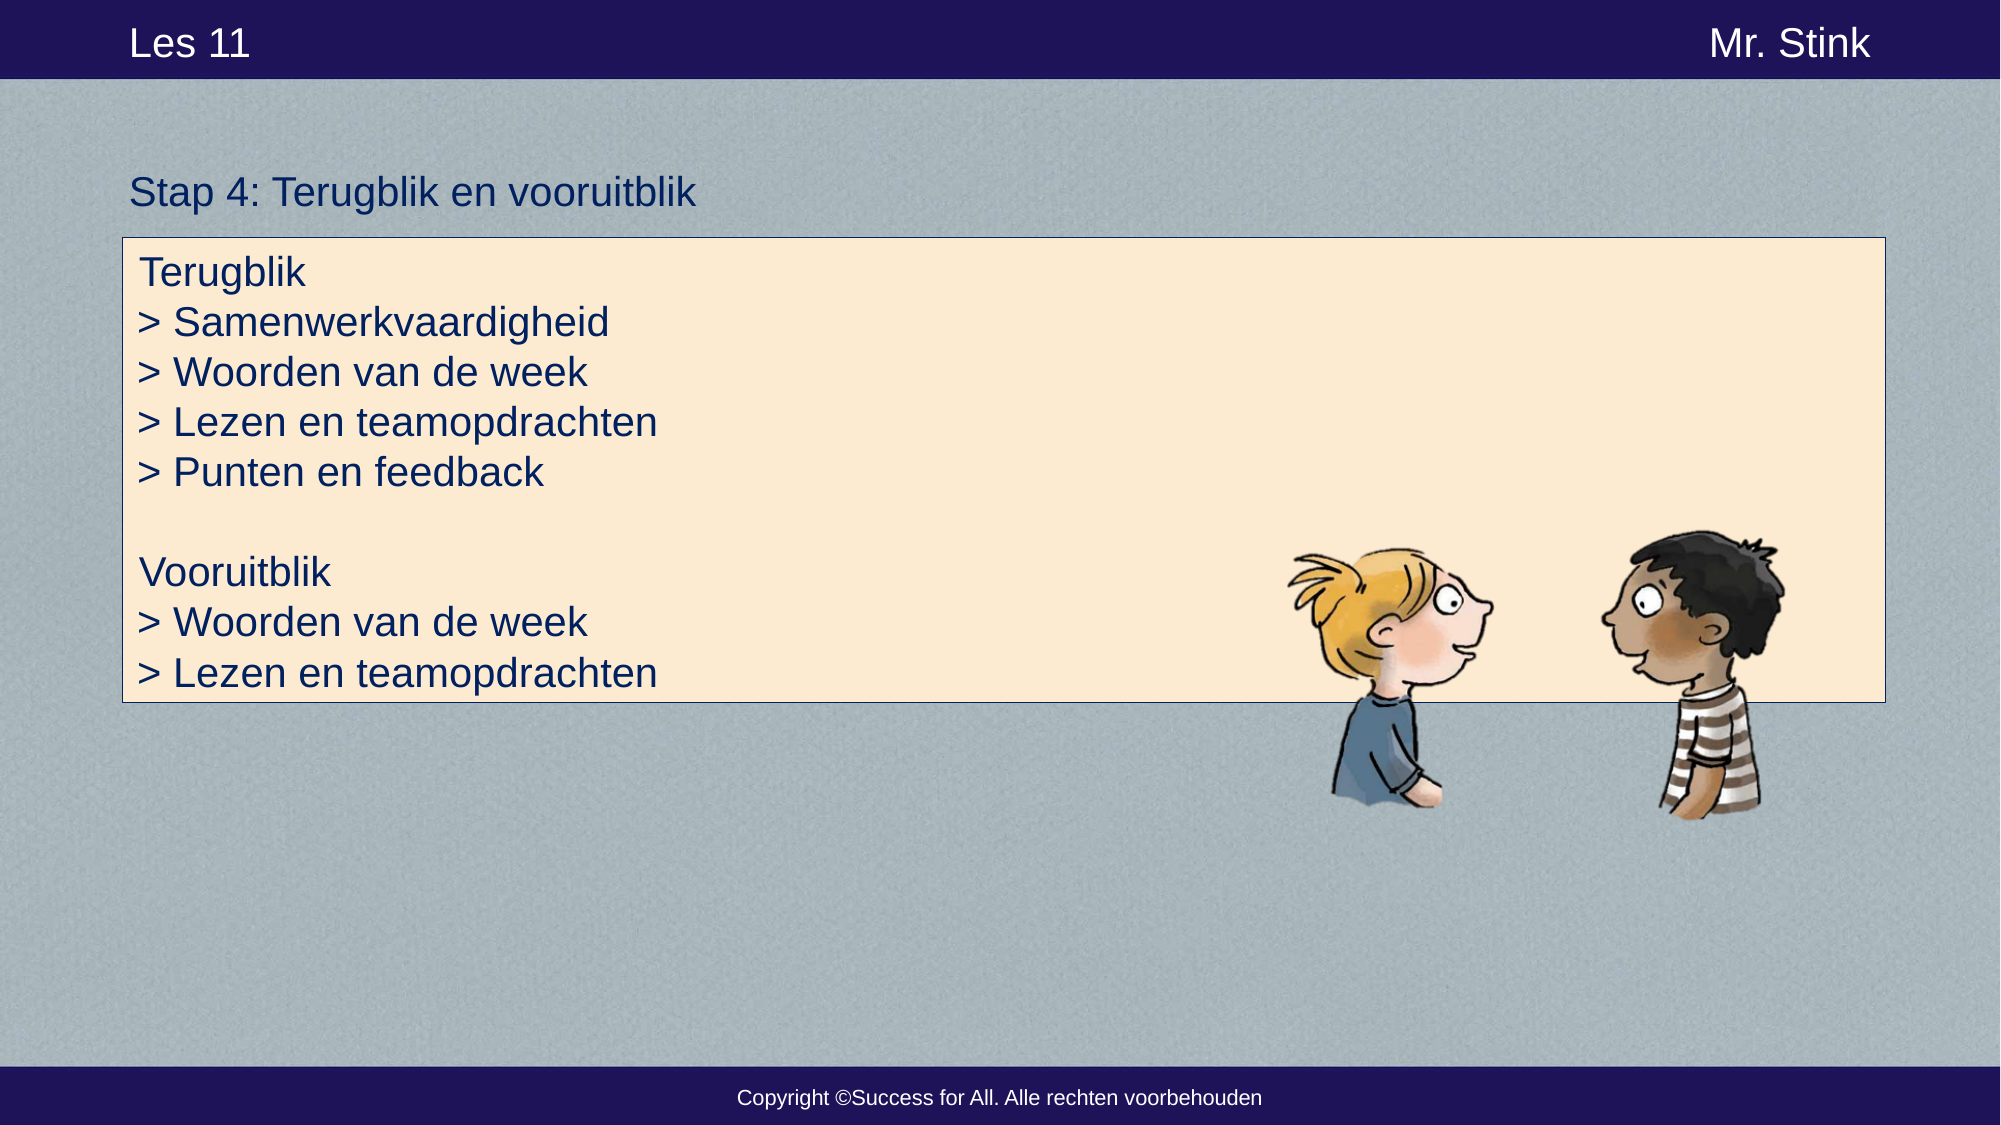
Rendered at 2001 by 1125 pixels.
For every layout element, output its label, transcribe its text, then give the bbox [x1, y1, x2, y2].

text_box Stap 4: Terugblik en vooruitblik [114, 157, 907, 223]
text_box Mr. Stink [999, 8, 1886, 73]
text_box Terugblik > Samenwerkvaardigheid > Woorden van de week > Lezen en teamopdrachten > Punten en feedback Vooruitblik > Woorden van de week > Lezen en teamopdrachten [122, 237, 1886, 703]
picture [0, 0, 2001, 1125]
text_box Les 11 [114, 8, 354, 73]
text_box Copyright ©Success for All. Alle rechten voorbehouden [0, 1076, 2000, 1125]
